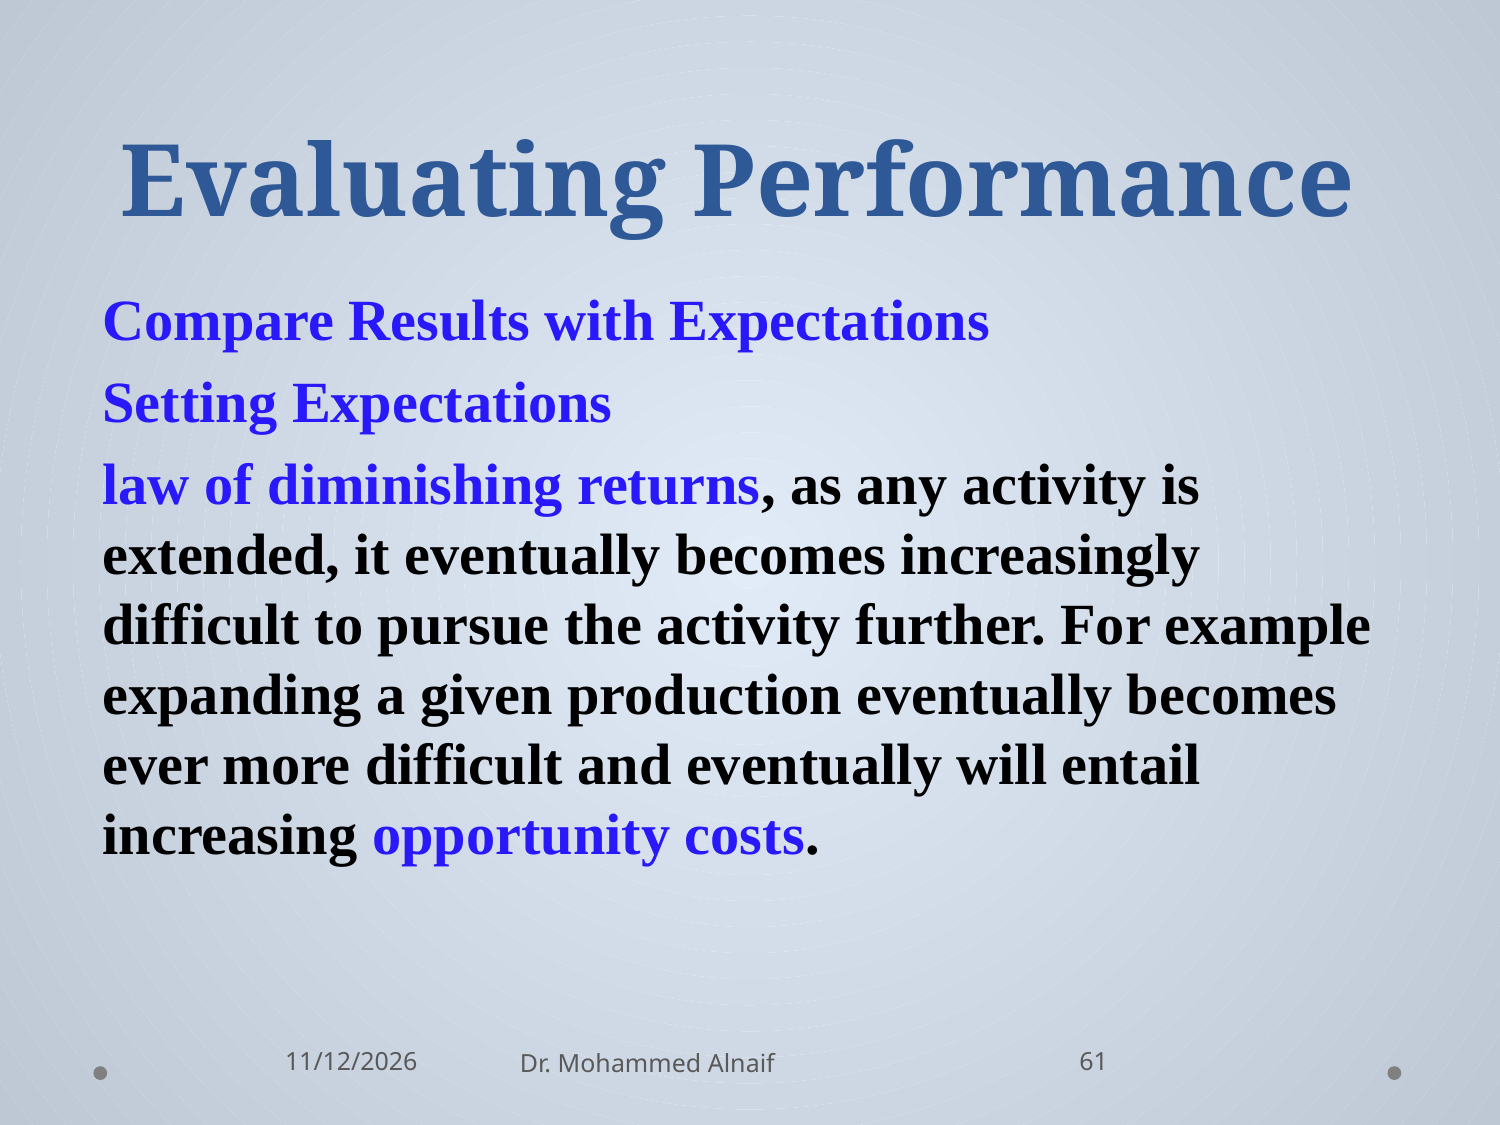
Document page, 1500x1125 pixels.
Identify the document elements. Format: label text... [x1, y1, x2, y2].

footer Dr. Mohammed Alnaif [512, 1025, 988, 1100]
title Evaluating Performance [100, 78, 1376, 244]
subtitle Compare Results with Expectations Setting Expectations law of diminishing returns, as any activity is extended, it eventually becomes increasingly difficult to pursue the activity further. For example expanding a given production eventually becomes ever more difficult and eventually will entail increasing opportunity costs. [87, 275, 1425, 1001]
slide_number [75, 1025, 425, 1100]
slide_number 61 [1074, 1025, 1425, 1100]
